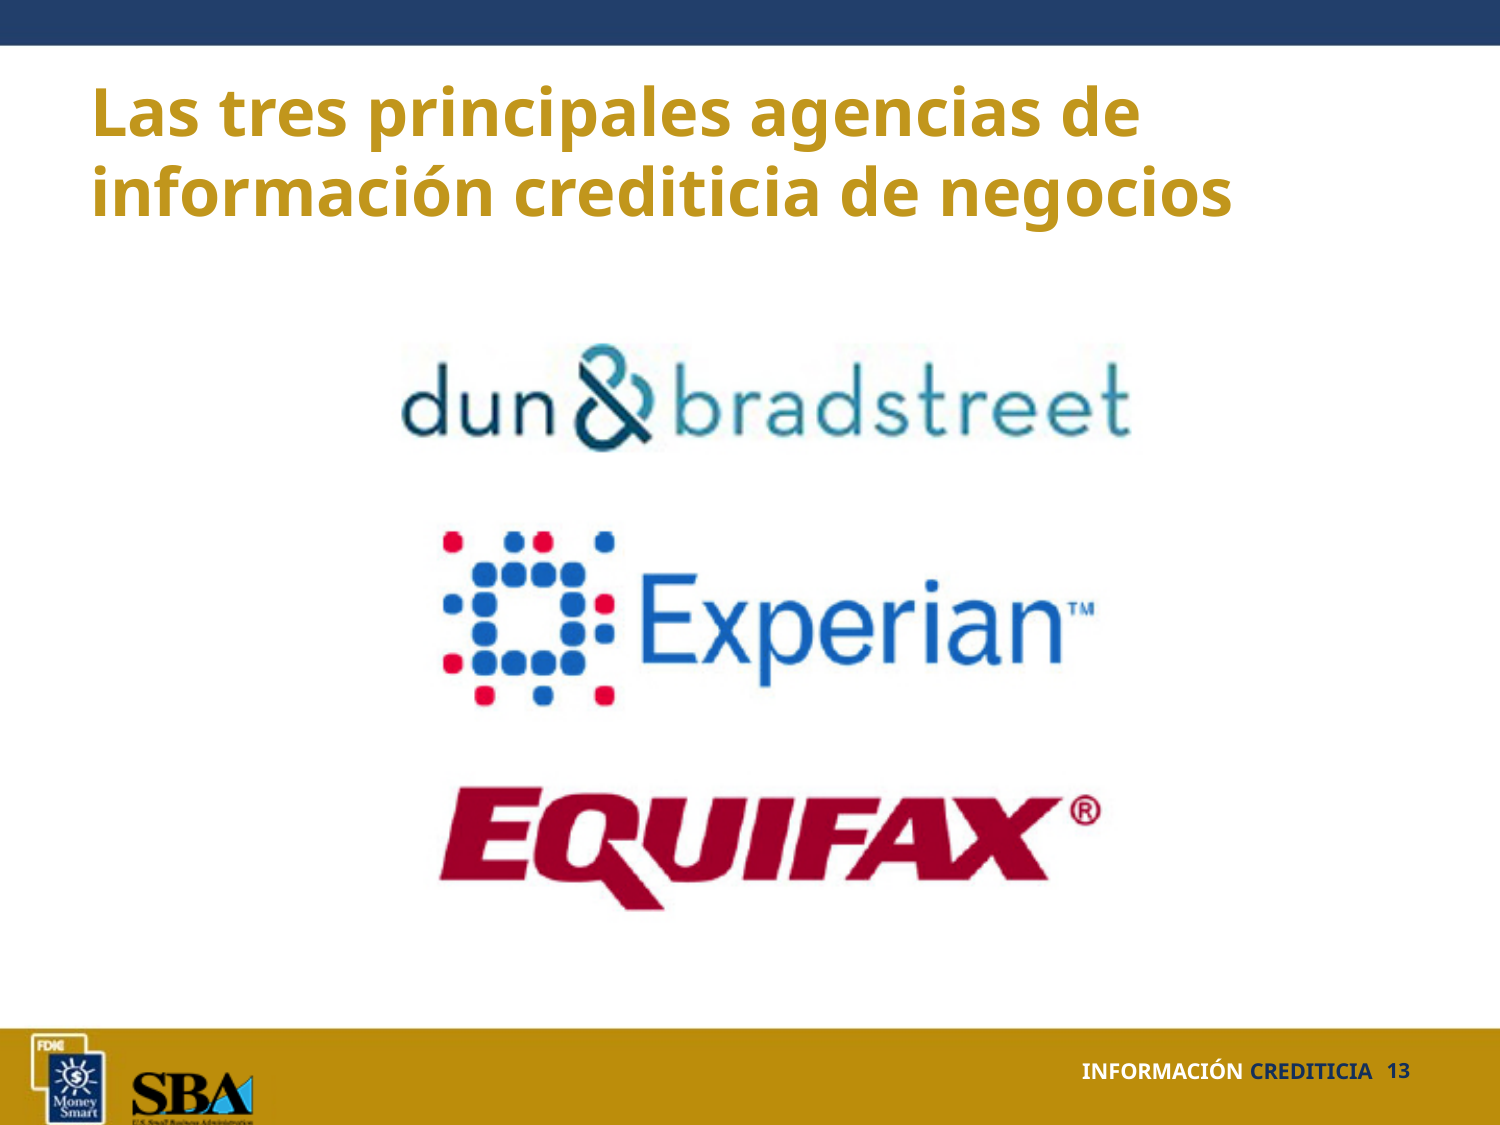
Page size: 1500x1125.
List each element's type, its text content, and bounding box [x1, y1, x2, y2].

title Las tres principales agencias de información crediticia de negocios [74, 62, 1426, 163]
picture [0, 0, 1500, 1125]
